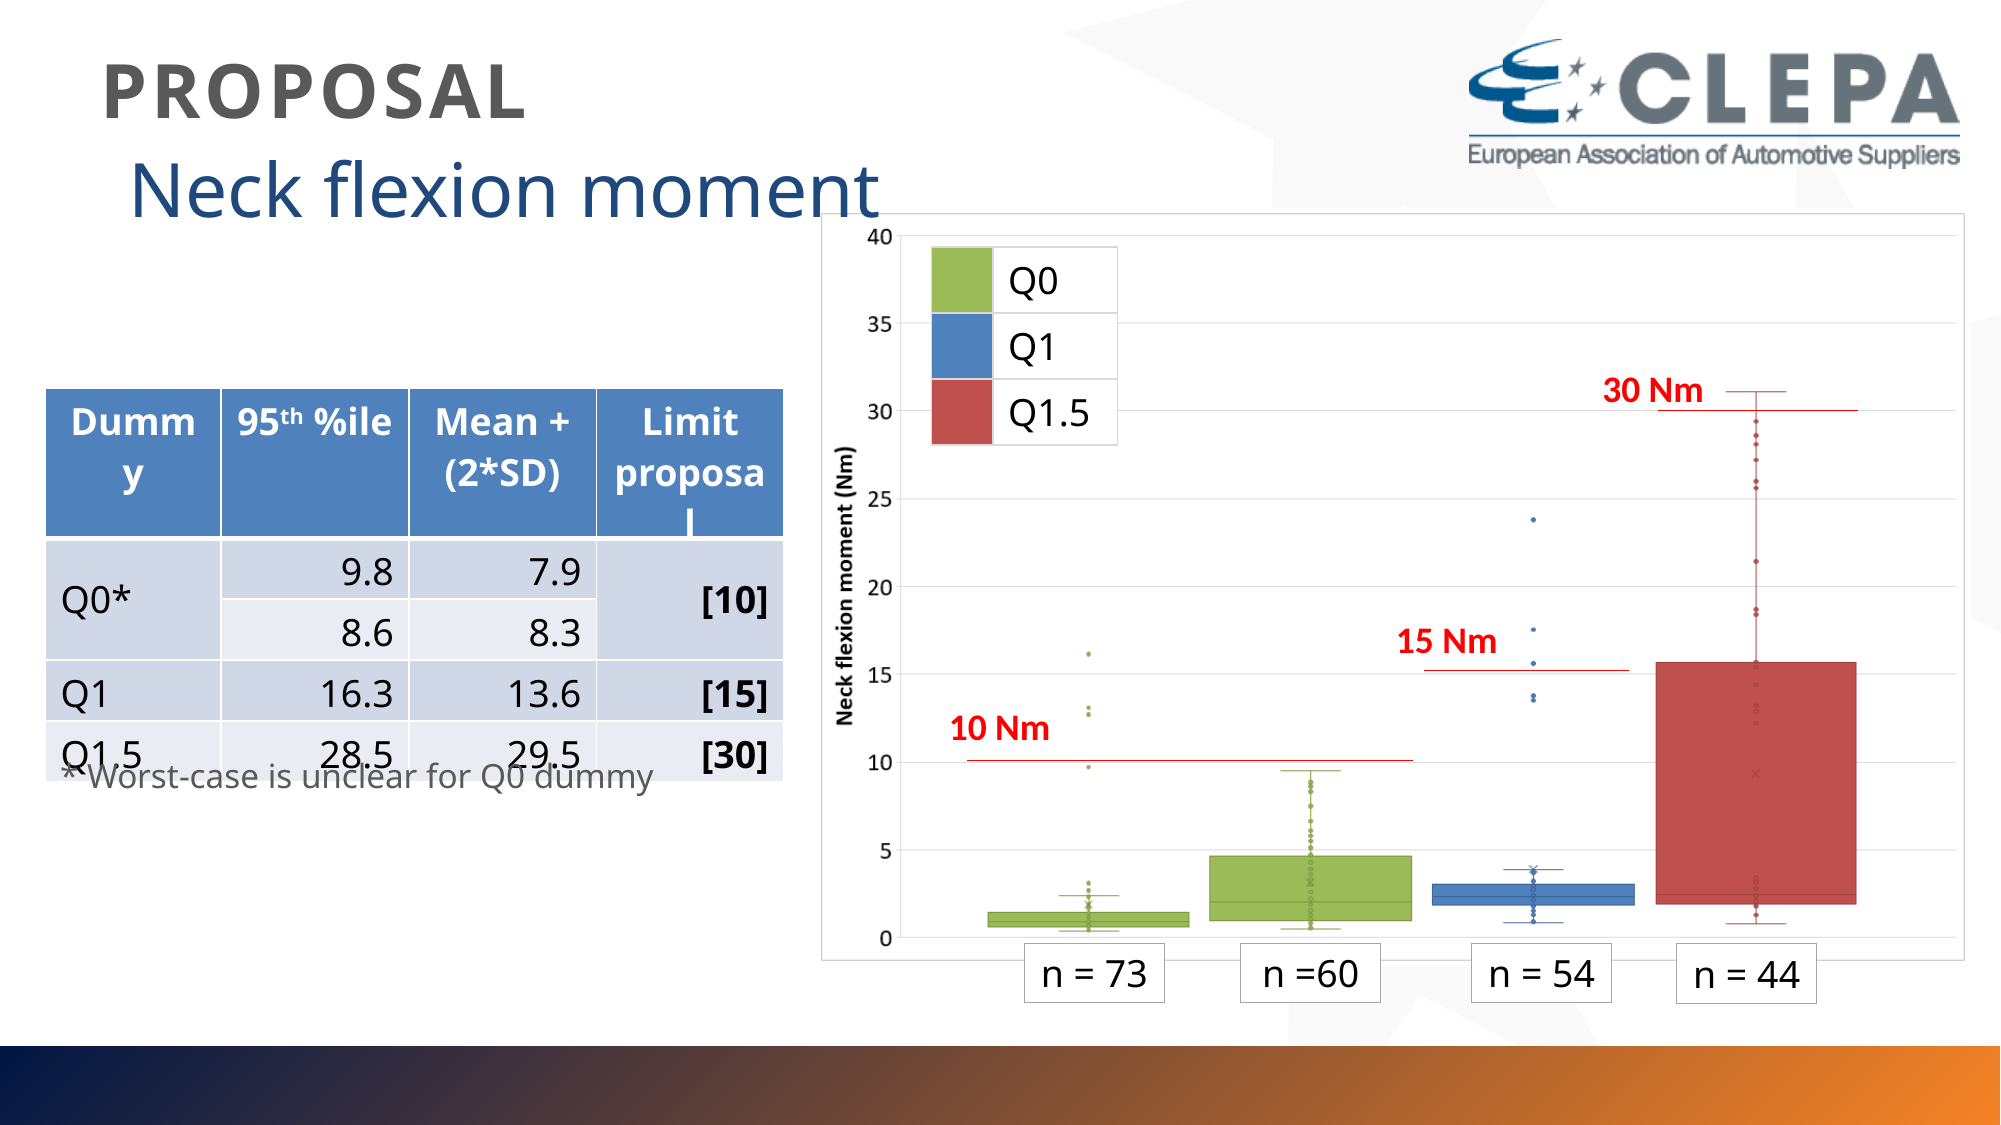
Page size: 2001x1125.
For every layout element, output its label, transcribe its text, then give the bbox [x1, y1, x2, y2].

text_box * Worst-case is unclear for Q0 dummy [45, 747, 785, 803]
table_cell 16.3 [222, 661, 408, 720]
text_box n = 73 [1024, 974, 1165, 1003]
table_header Mean + (2*SD) [410, 389, 596, 536]
table_cell [15] [597, 661, 783, 720]
text_box n =60 [1240, 974, 1381, 1003]
picture [817, 207, 1971, 966]
table_cell Q1 [46, 661, 220, 720]
table_header 95th %ile [222, 389, 408, 536]
table_cell 8.6 [222, 600, 408, 659]
table_header Limit proposal [597, 389, 783, 536]
table_cell 9.8 [222, 541, 408, 598]
table_cell 28.5 [222, 722, 408, 747]
title PROPOSAL [85, 58, 1277, 142]
table_cell Q0* [46, 541, 220, 659]
text_box n = 44 [1676, 974, 1817, 1004]
table_header Dummy [46, 389, 220, 536]
text_box n = 54 [1471, 974, 1612, 1003]
table_cell 8.3 [410, 600, 596, 659]
table_cell [10] [597, 541, 783, 659]
text_box Neck flexion moment [113, 135, 918, 240]
table_cell Q1.5 [46, 722, 220, 747]
table_cell 7.9 [410, 541, 596, 598]
table_cell 29.5 [410, 722, 596, 747]
table_cell [30] [597, 722, 783, 747]
table_cell 13.6 [410, 661, 596, 720]
picture [1469, 39, 1960, 169]
